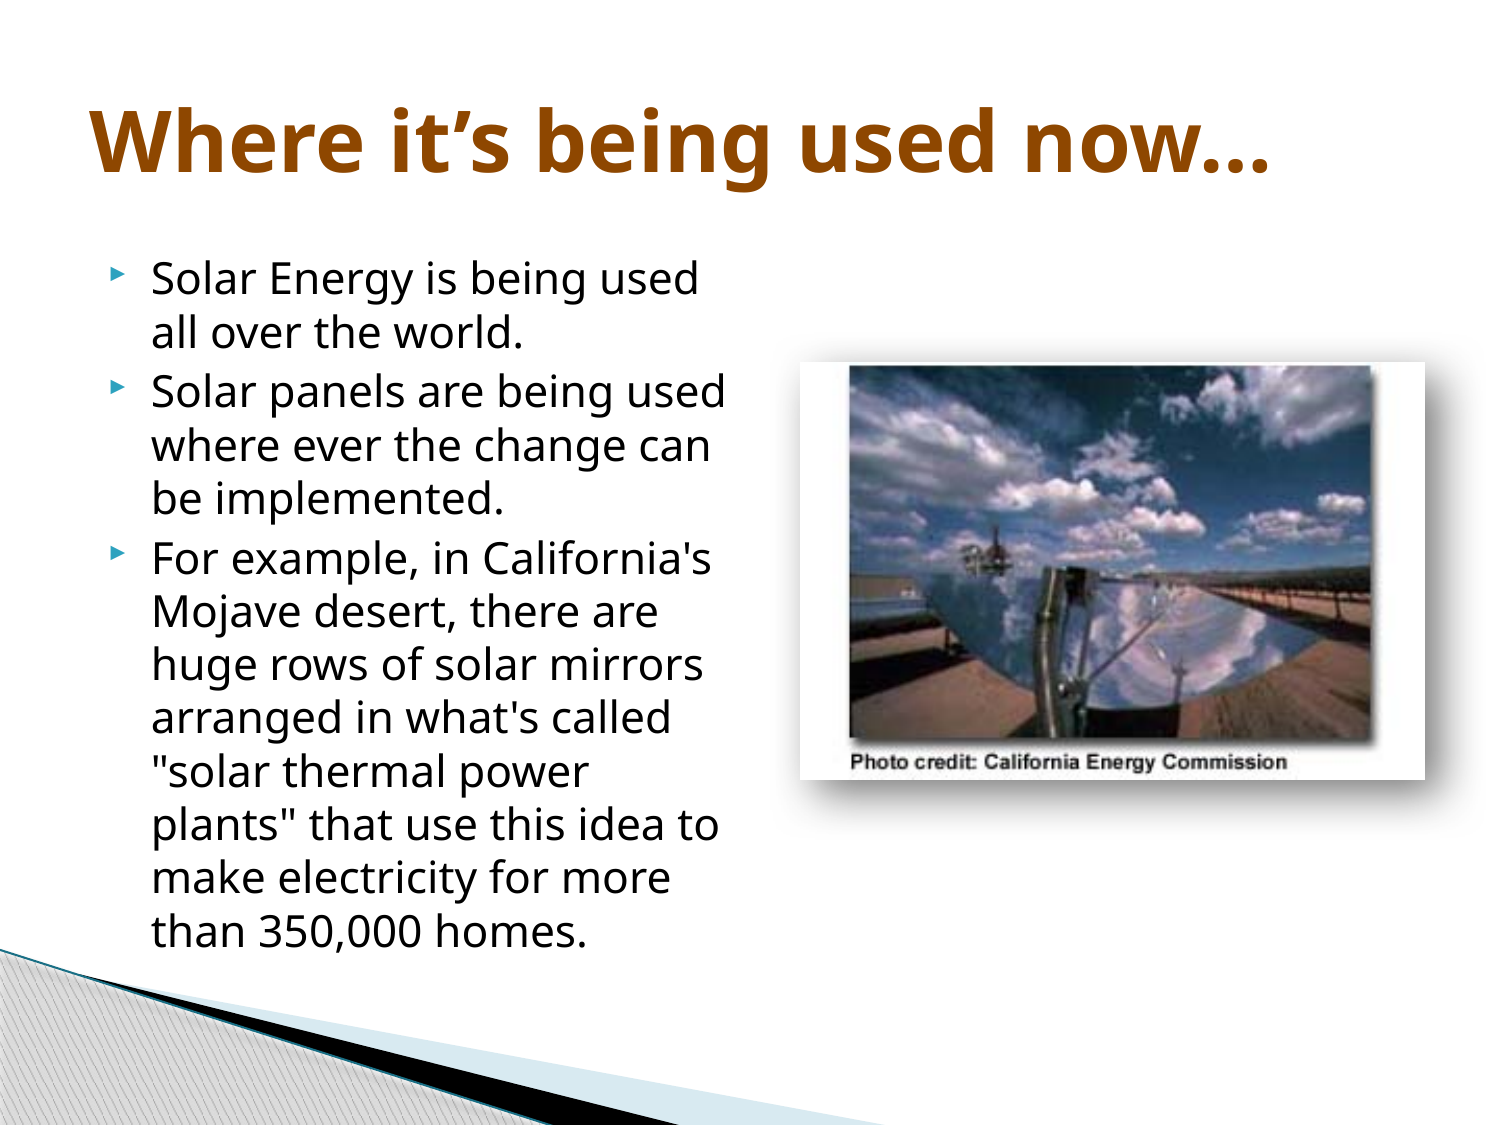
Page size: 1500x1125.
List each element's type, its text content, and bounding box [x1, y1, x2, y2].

picture [799, 362, 1426, 780]
list Solar Energy is being used all over the world. Solar panels are being used where ever the change can be implemented. For example, in California's Mojave desert, there are huge rows of solar mirrors arranged in what's called "solar thermal power plants" that use this idea to make electricity for more than 350,000 homes. [75, 243, 750, 986]
title Where it’s being used now… [75, 45, 1425, 233]
